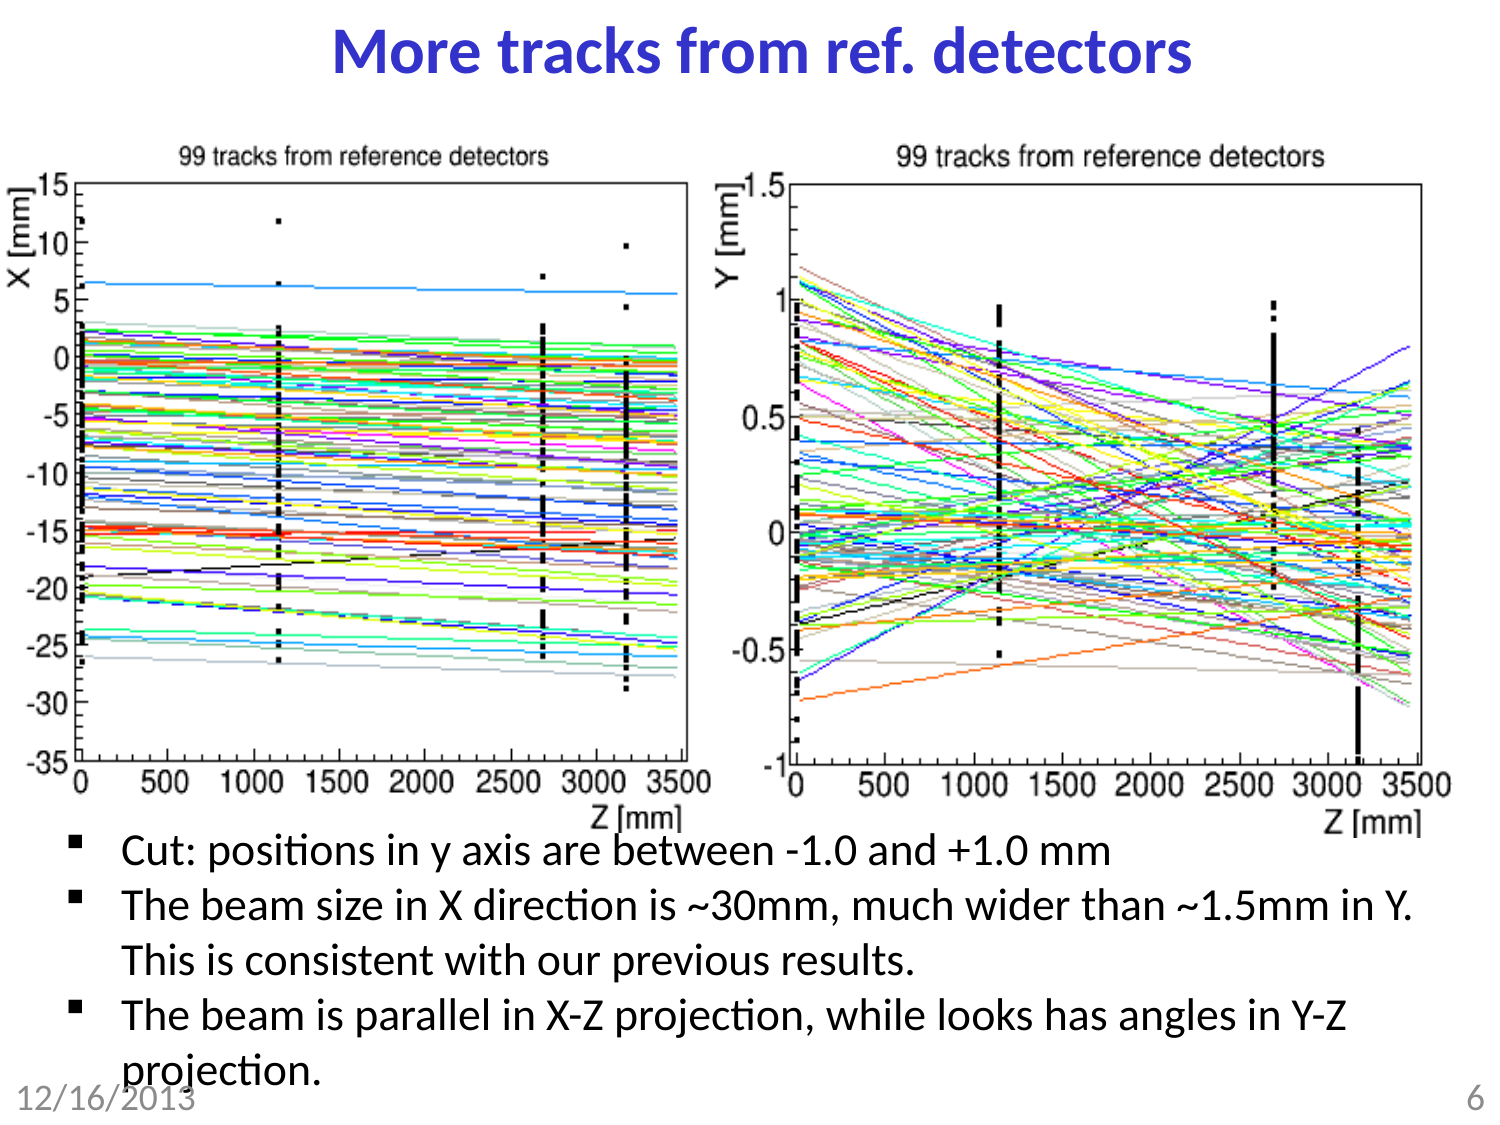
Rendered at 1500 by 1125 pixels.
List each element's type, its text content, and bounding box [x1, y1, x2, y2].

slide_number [0, 1065, 350, 1125]
slide_number 6 [1149, 1065, 1500, 1125]
text_box Cut: positions in y axis are between -1.0 and +1.0 mm The beam size in X direction is ~30mm, much wider than ~1.5mm in Y. This is consistent with our previous results. The beam is parallel in X-Z projection, while looks has angles in Y-Z projection. [50, 841, 1450, 1103]
text_box More tracks from ref. detectors [174, 0, 1350, 95]
picture [0, 112, 1500, 838]
